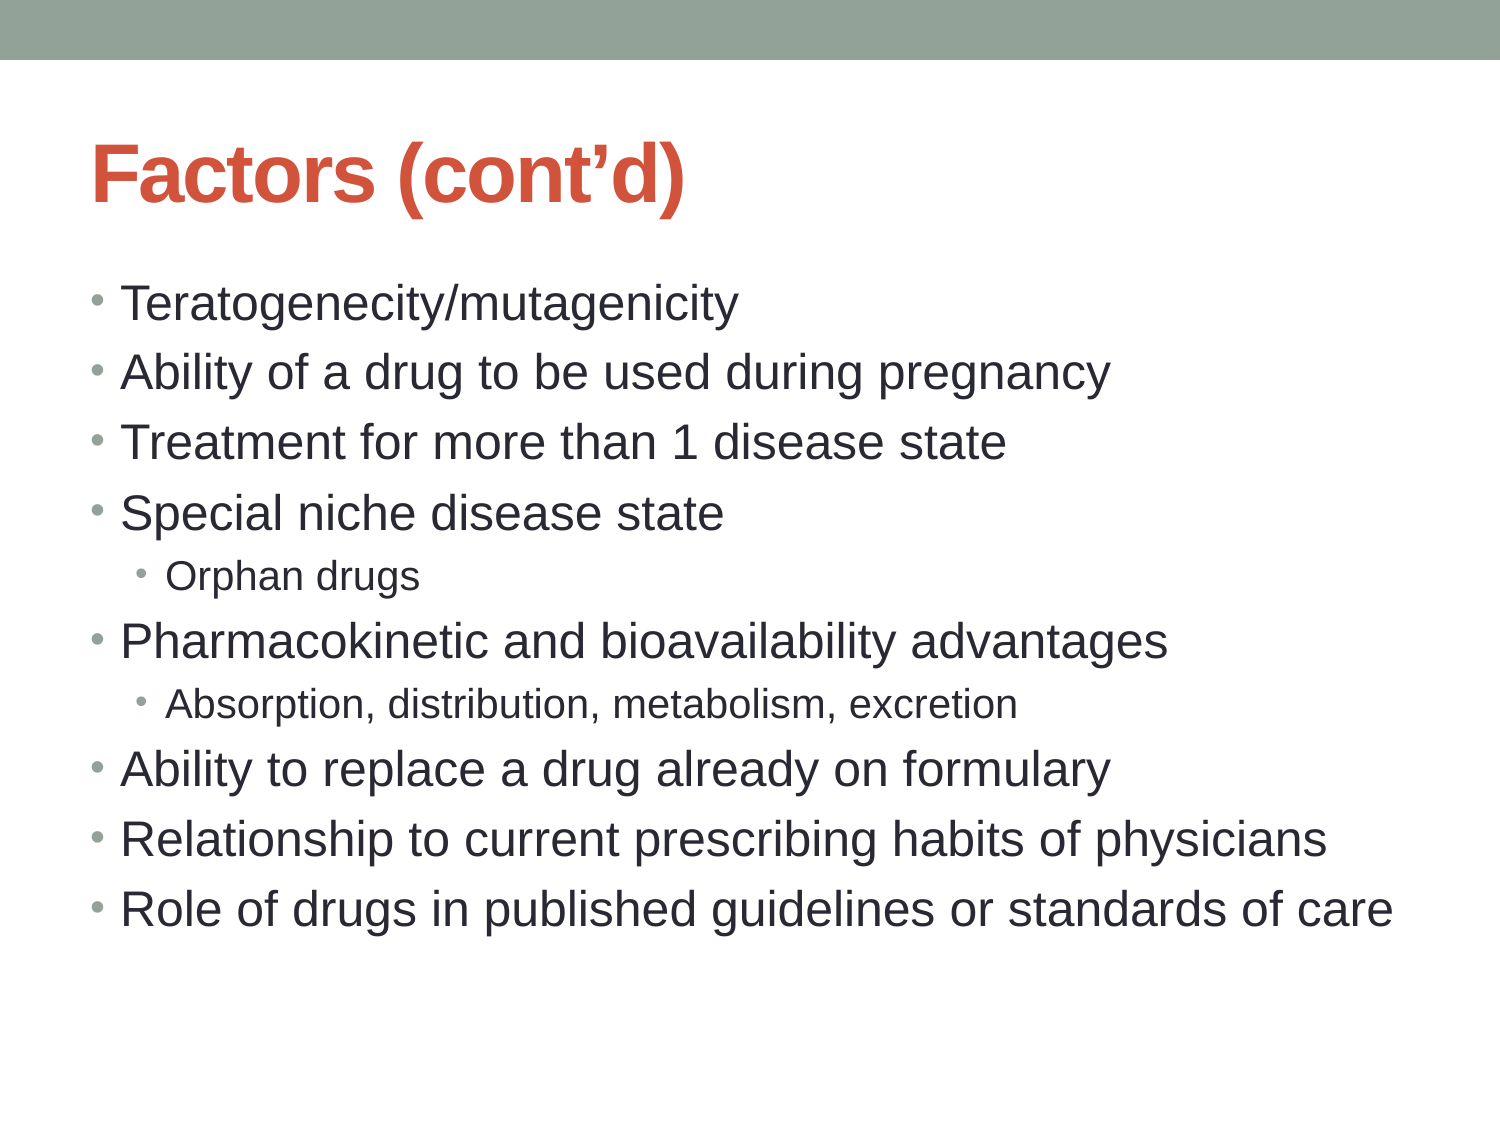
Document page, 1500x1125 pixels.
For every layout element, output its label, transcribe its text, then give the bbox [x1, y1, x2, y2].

title Factors (cont’d) [75, 87, 1425, 250]
list Teratogenecity/mutagenicity Ability of a drug to be used during pregnancy Treatment for more than 1 disease state Special niche disease state Orphan drugs Pharmacokinetic and bioavailability advantages Absorption, distribution, metabolism, excretion Ability to replace a drug already on formulary Relationship to current prescribing habits of physicians Role of drugs in published guidelines or standards of care [75, 262, 1425, 1063]
